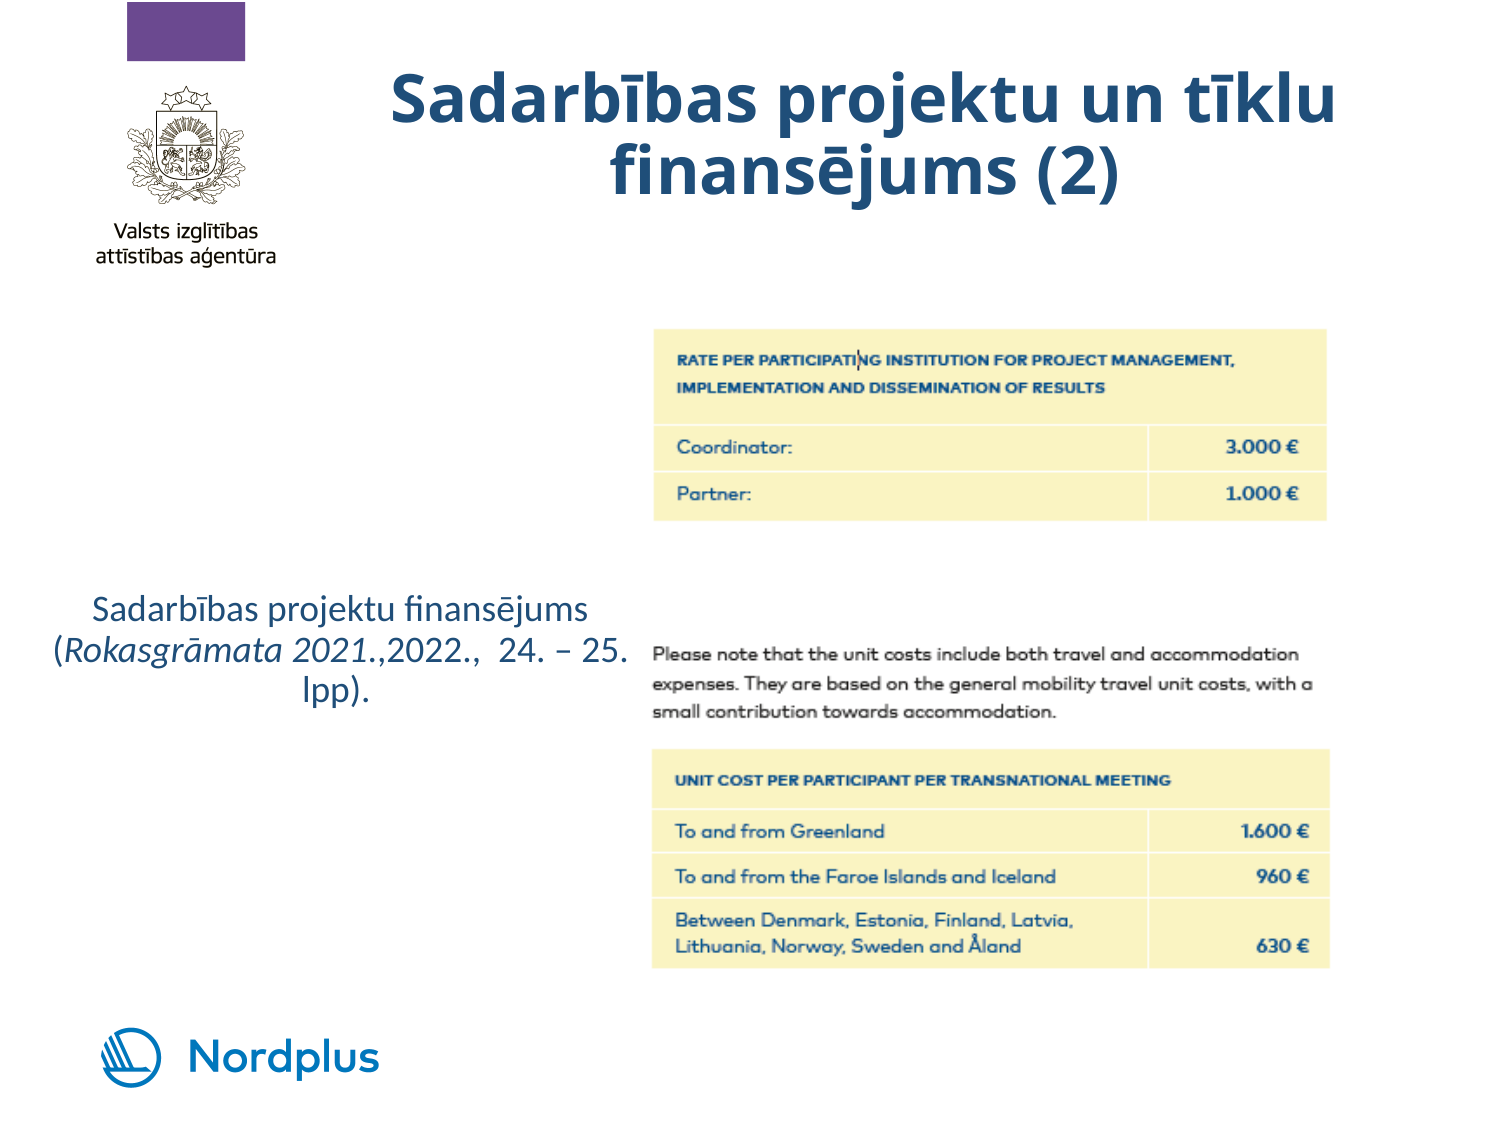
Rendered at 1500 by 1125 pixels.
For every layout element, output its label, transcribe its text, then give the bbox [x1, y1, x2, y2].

title Sadarbības projektu un tīklu finansējums (2) [333, 59, 1397, 215]
picture [0, 0, 1500, 1125]
text_box Sadarbības projektu finansējums (Rokasgrāmata 2021.,2022., 24. – 25. lpp). [30, 582, 651, 719]
